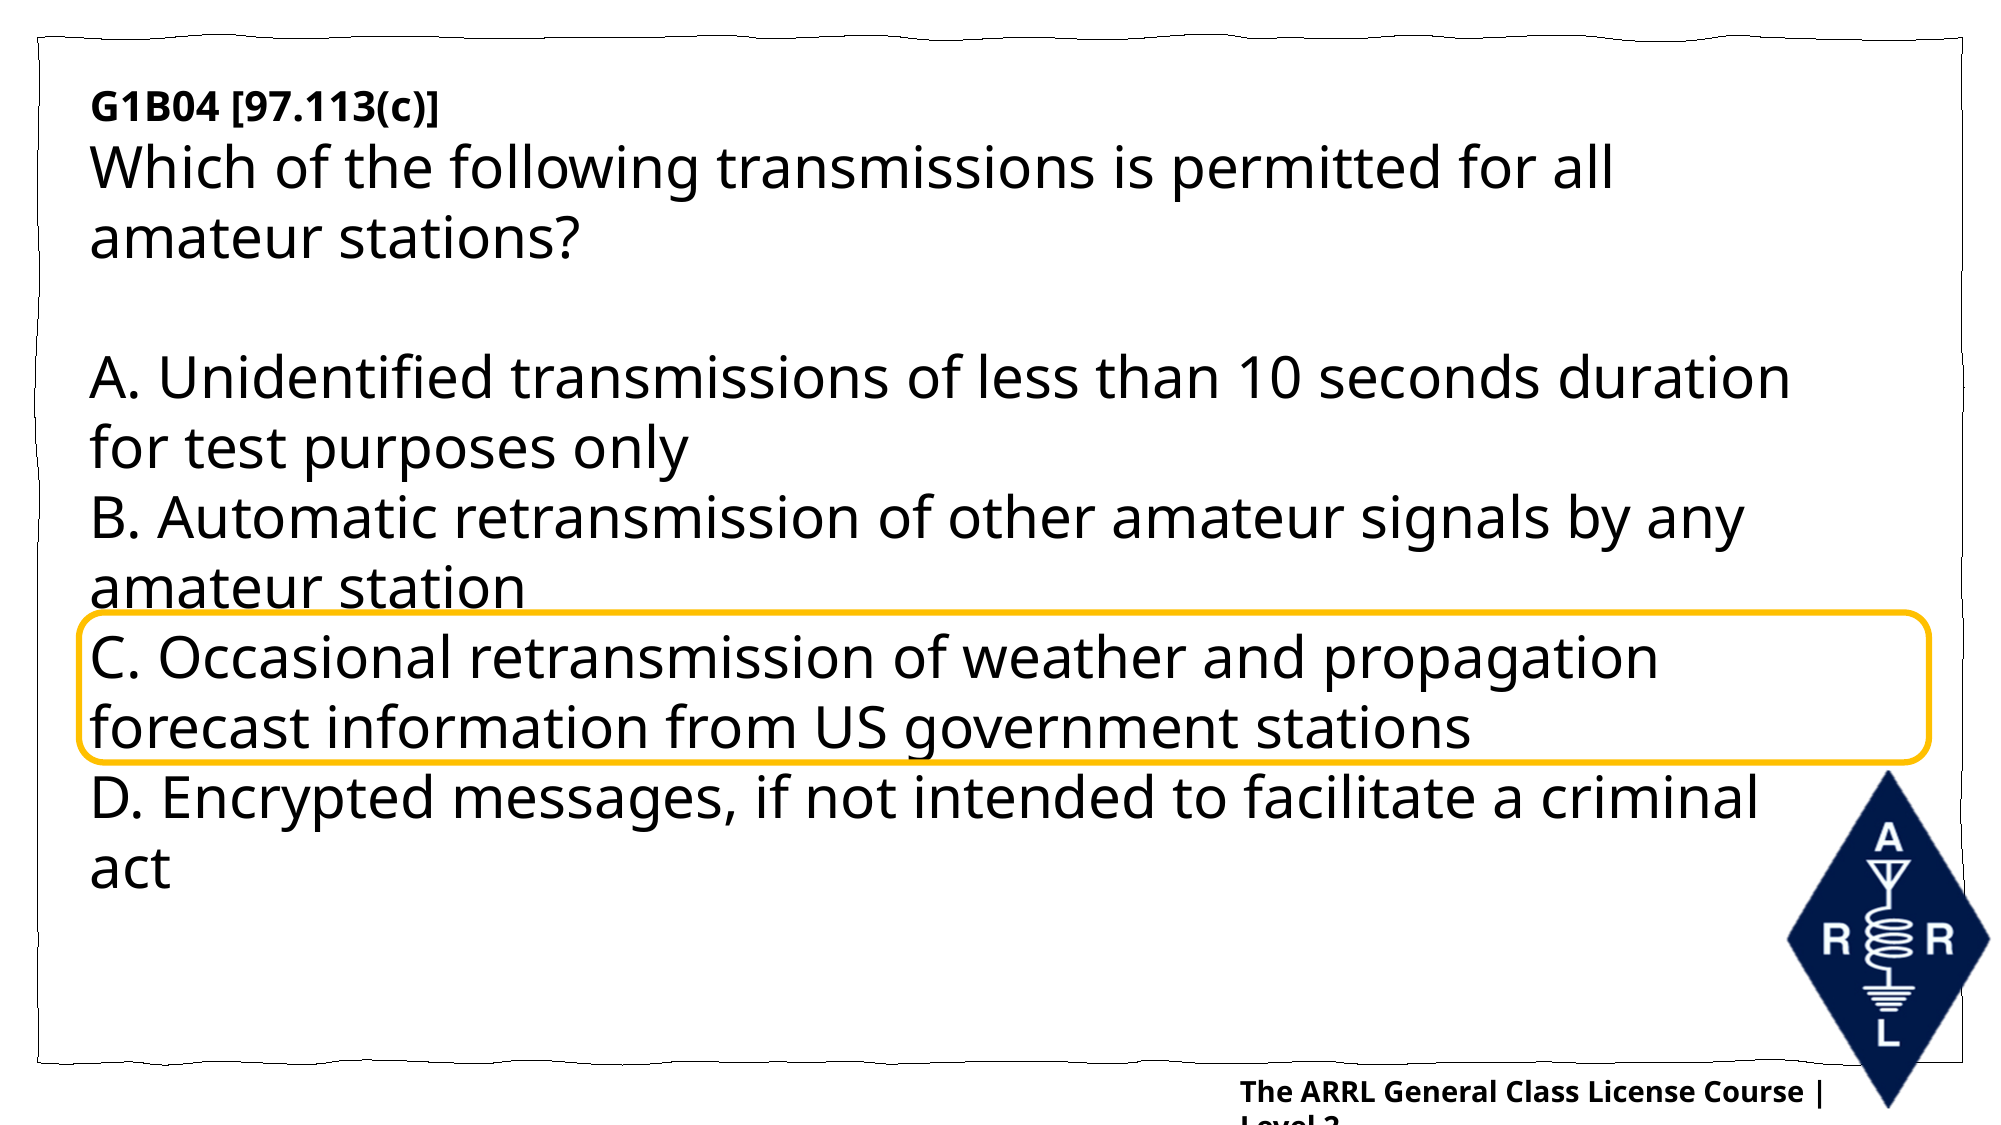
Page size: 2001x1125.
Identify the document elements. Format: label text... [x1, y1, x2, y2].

picture [1773, 752, 1999, 1125]
text_box G1B04 [97.113(c)] Which of the following transmissions is permitted for all amateur stations? A. Unidentified transmissions of less than 10 seconds duration for test purposes only B. Automatic retransmission of other amateur signals by any amateur station C. Occasional retransmission of weather and propagation forecast information from US government stations D. Encrypted messages, if not intended to facilitate a criminal act [75, 72, 1850, 908]
text_box [77, 611, 1931, 764]
